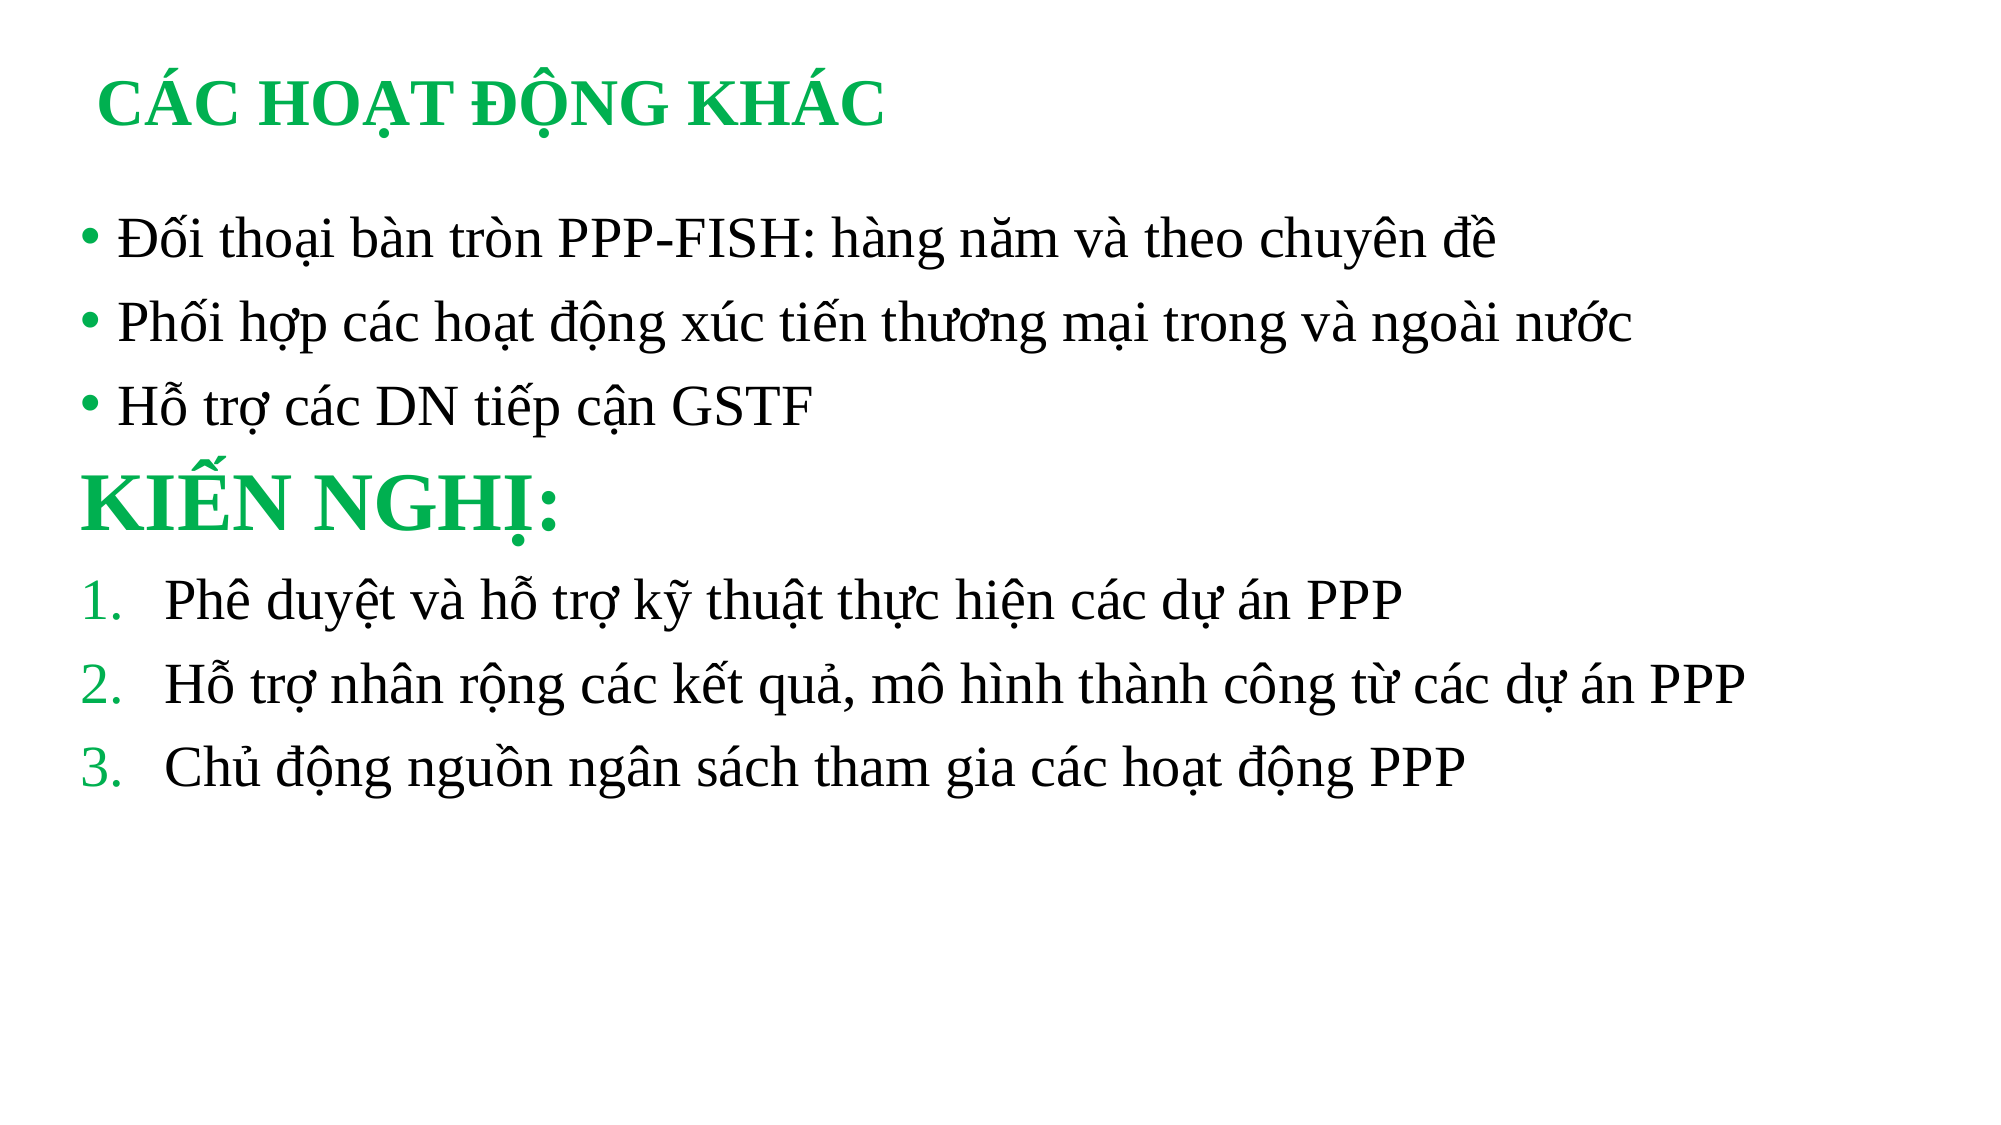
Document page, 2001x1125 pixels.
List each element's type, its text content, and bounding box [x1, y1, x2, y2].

list Đối thoại bàn tròn PPP-FISH: hàng năm và theo chuyên đề Phối hợp các hoạt động xúc tiến thương mại trong và ngoài nước Hỗ trợ các DN tiếp cận GSTF KIẾN NGHỊ: Phê duyệt và hỗ trợ kỹ thuật thực hiện các dự án PPP Hỗ trợ nhân rộng các kết quả, mô hình thành công từ các dự án PPP Chủ động nguồn ngân sách tham gia các hoạt động PPP [65, 200, 1948, 988]
title CÁC HOẠT ĐỘNG KHÁC [81, 37, 1930, 171]
